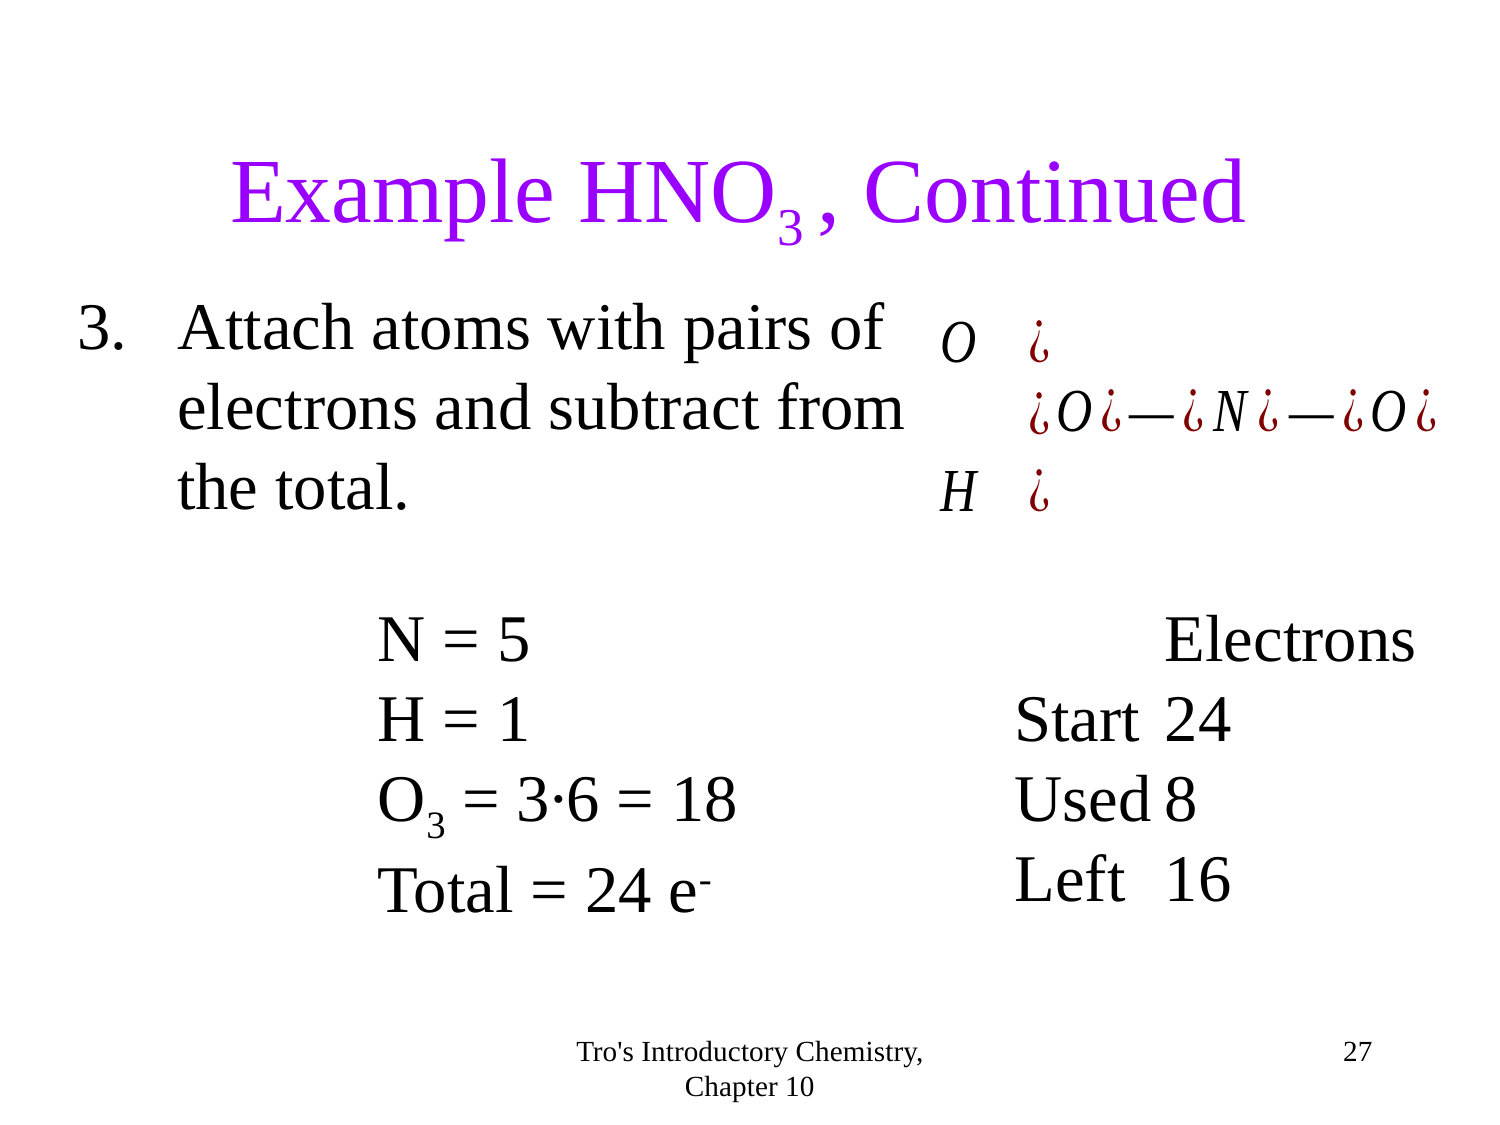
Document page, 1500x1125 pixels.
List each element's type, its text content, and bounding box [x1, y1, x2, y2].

text_box Tro's Introductory Chemistry, Chapter 10 [549, 1024, 950, 1100]
text_box 3. Attach atoms with pairs of electrons and subtract from the total. [62, 274, 963, 650]
text_box Electrons Start 24 Used 8 Left 16 [999, 587, 1433, 923]
text_box N = 5 H = 1 O3 = 3∙6 = 18 Total = 24 e- [363, 587, 754, 934]
text_box 26 [1074, 1024, 1388, 1100]
text_box Example HNO3 , Continued [112, 99, 1388, 288]
